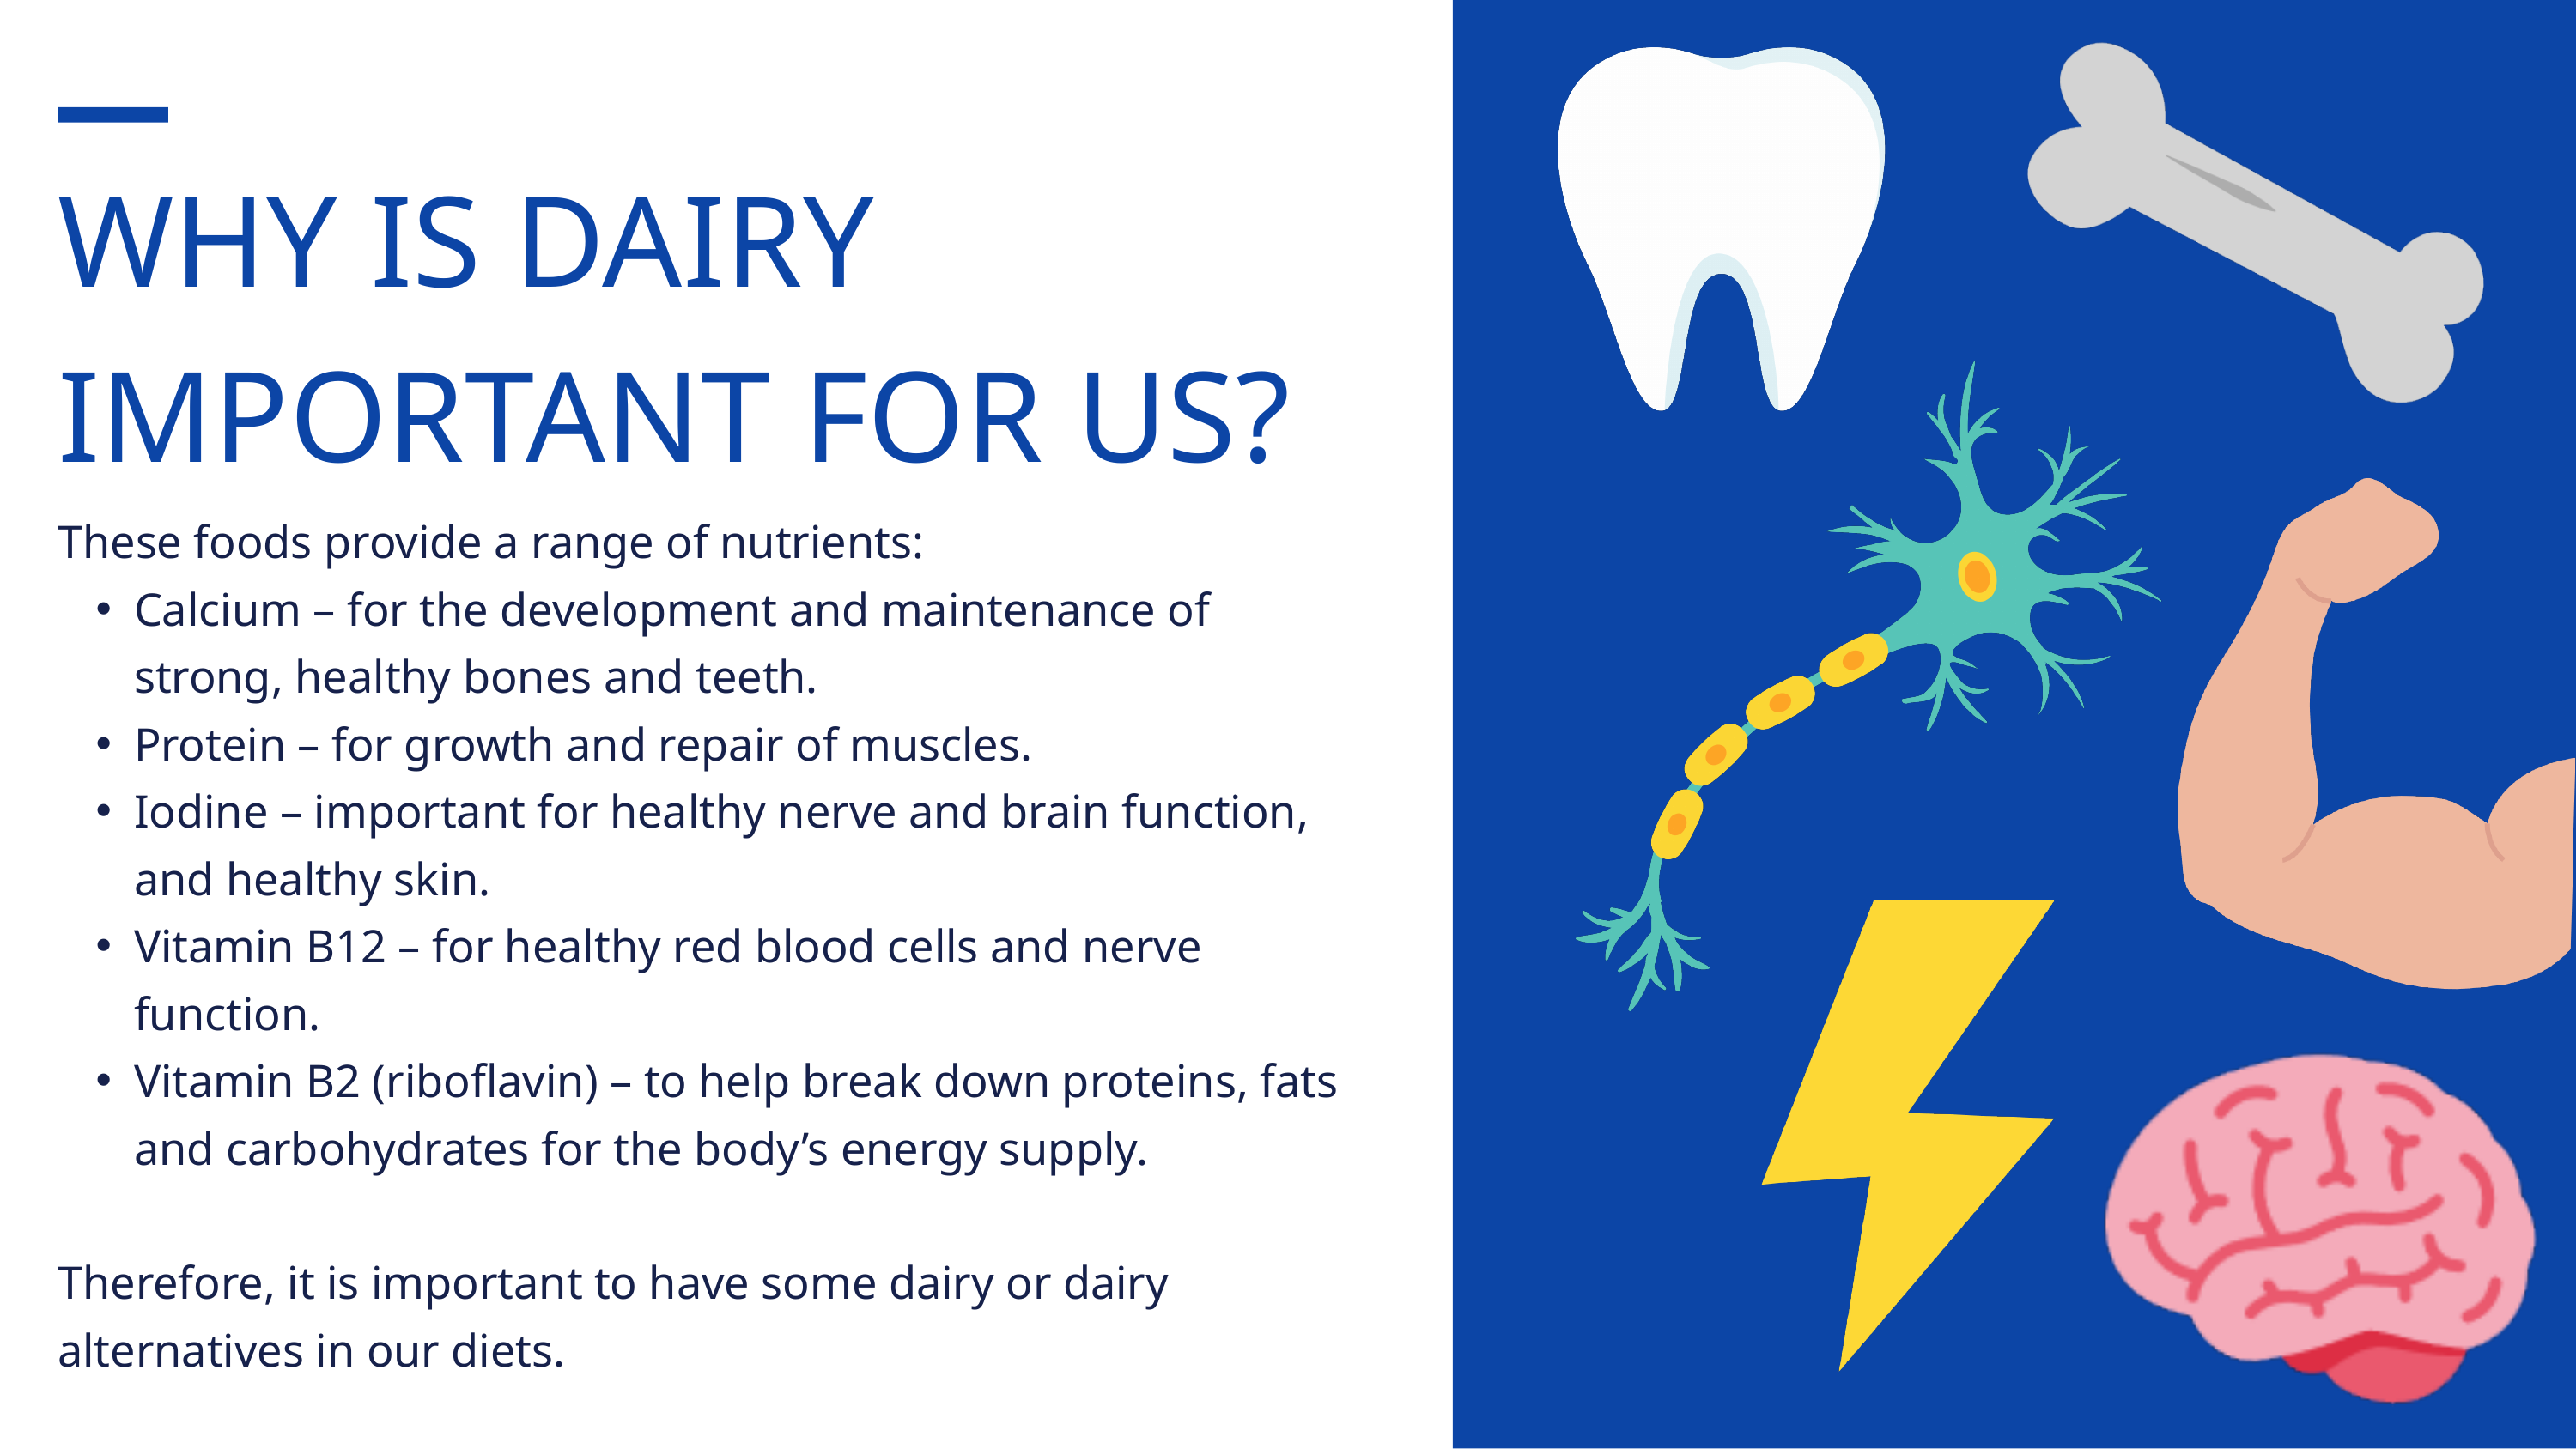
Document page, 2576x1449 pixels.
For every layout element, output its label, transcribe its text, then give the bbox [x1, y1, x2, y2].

text_box [1452, 0, 2576, 1449]
picture [2175, 475, 2576, 991]
text_box WHY IS DAIRY IMPORTANT FOR US? [58, 136, 1484, 488]
picture [1534, 40, 2489, 1372]
picture [2103, 1046, 2551, 1407]
text_box These foods provide a range of nutrients: Calcium – for the development and maintenance of strong, healthy bones and teeth. Protein – for growth and repair of muscles. Iodine – important for healthy nerve and brain function, and healthy skin. Vitamin B12 – for healthy red blood cells and nerve function. Vitamin B2 (riboflavin) – to help break down proteins, fats and carbohydrates for the body’s energy supply. Therefore, it is important to have some dairy or dairy alternatives in our diets. [58, 500, 1364, 1376]
text_box [58, 106, 168, 123]
